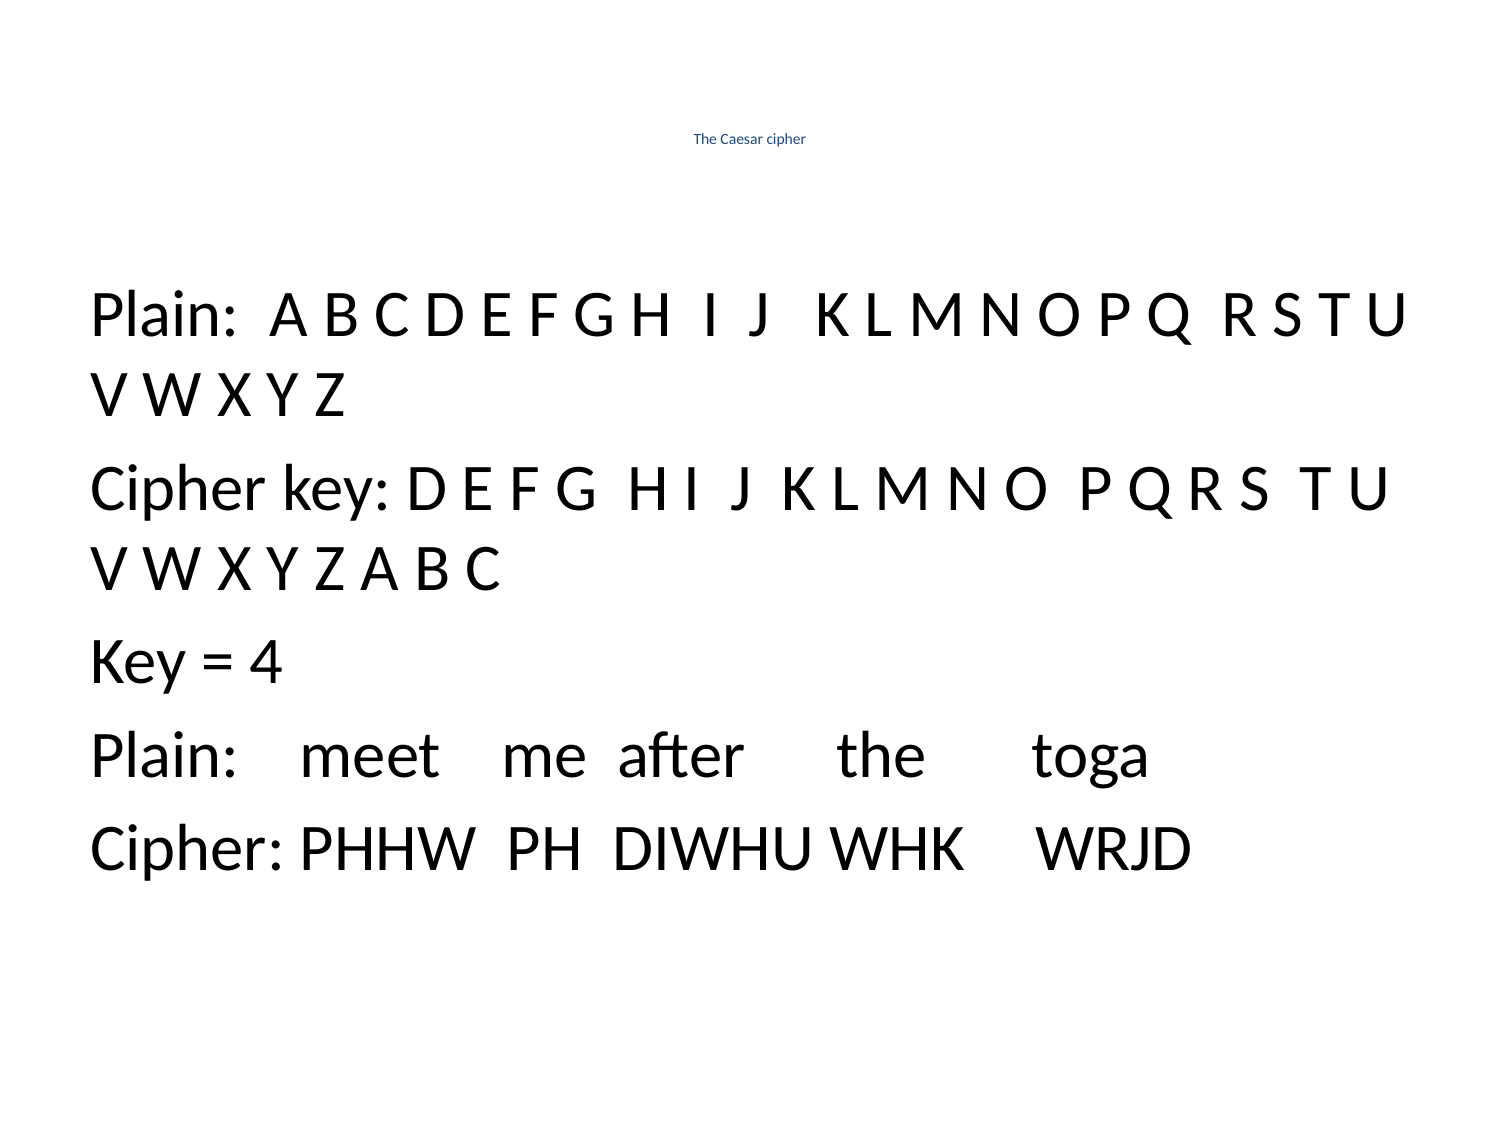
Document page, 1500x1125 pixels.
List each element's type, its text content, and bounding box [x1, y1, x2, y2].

list Plain: A B C D E F G H I J K L M N O P Q R S T U V W X Y Z Cipher key: D E F G H I J K L M N O P Q R S T U V W X Y Z A B C Key = 4 Plain: meet me after the toga Cipher: PHHW PH DIWHU WHK WRJD [75, 262, 1425, 1005]
title The Caesar cipher [75, 45, 1425, 233]
